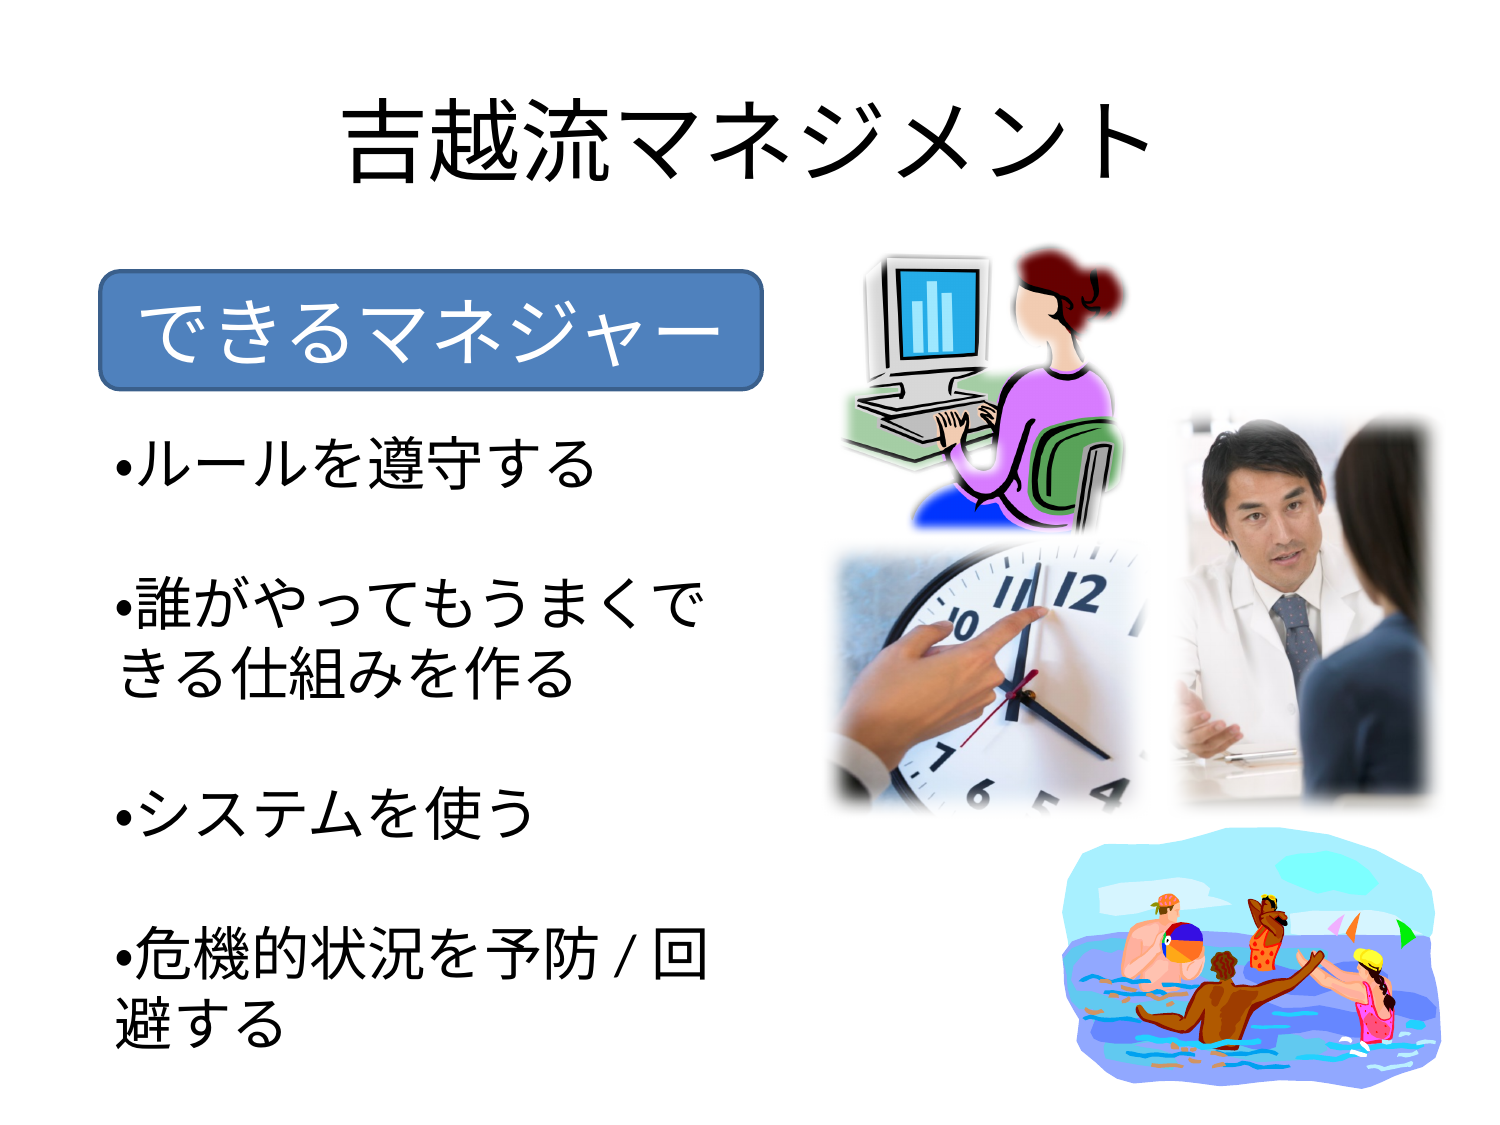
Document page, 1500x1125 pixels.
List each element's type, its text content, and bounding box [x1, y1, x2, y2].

title 吉越流マネジメント [75, 45, 1425, 233]
text_box ・ルールを遵守する ・誰がやってもうまくできる仕組みを作る ・システムを使う ・危機的状況を予防/回避する [100, 349, 762, 1065]
picture [1056, 822, 1447, 1095]
text_box できるマネジャー [98, 269, 764, 379]
picture [820, 238, 1152, 820]
picture [1166, 404, 1447, 820]
